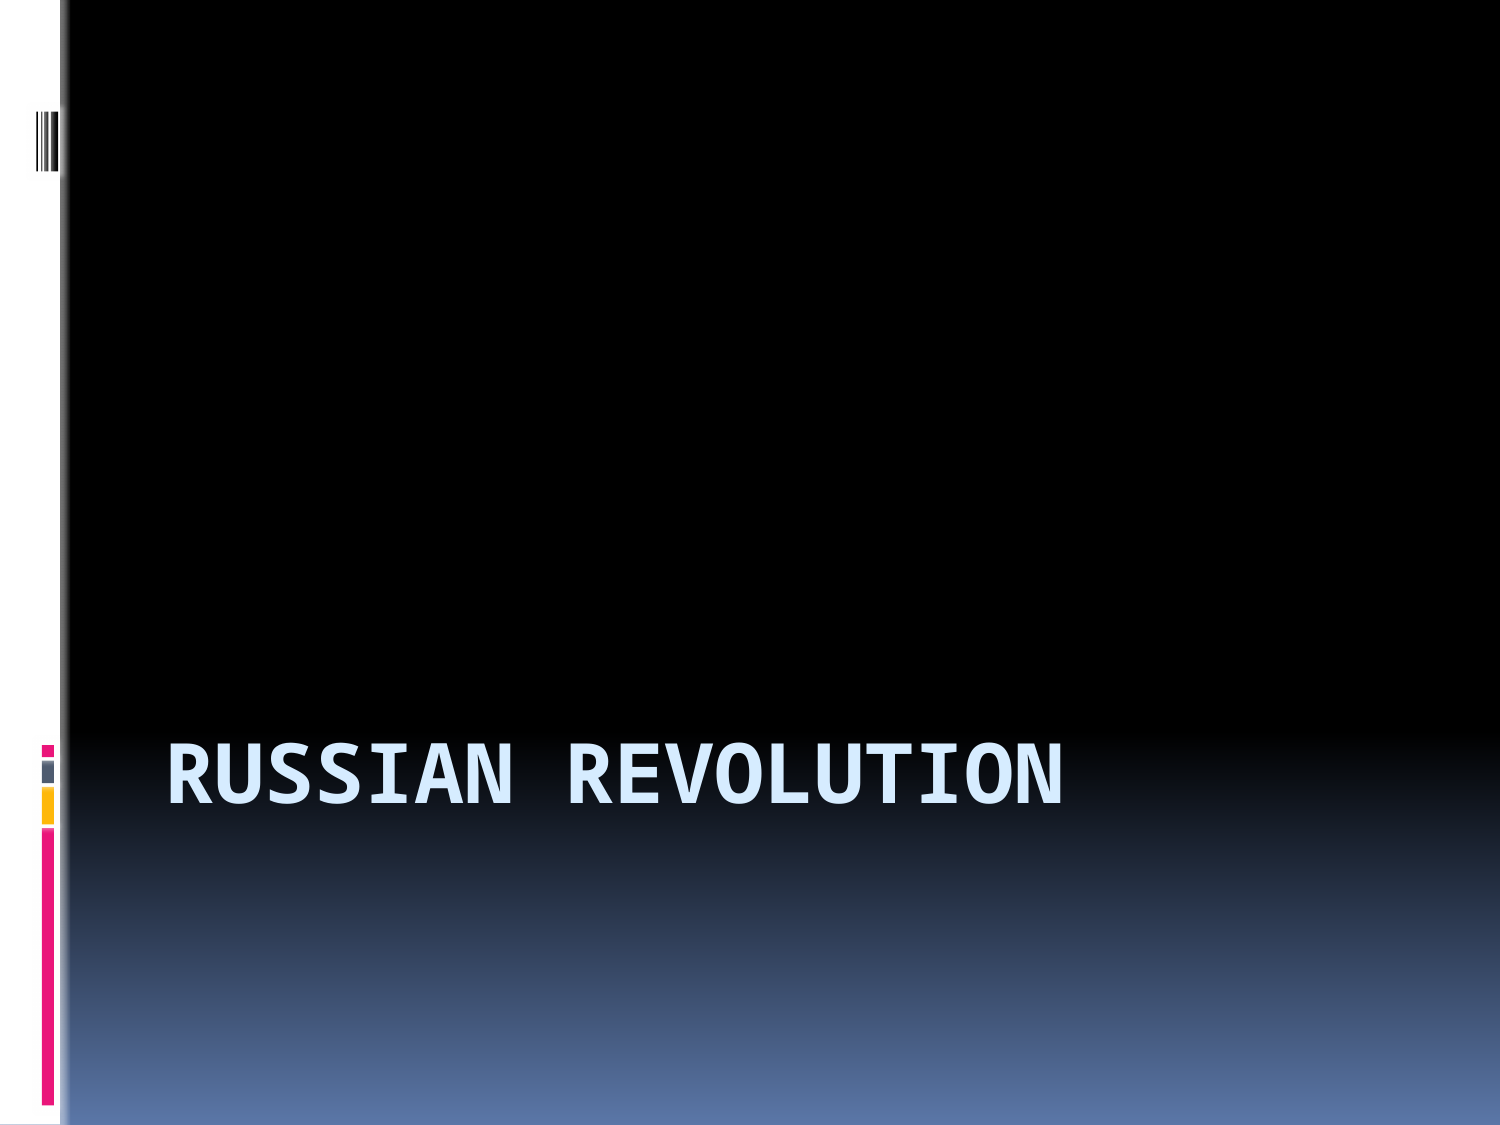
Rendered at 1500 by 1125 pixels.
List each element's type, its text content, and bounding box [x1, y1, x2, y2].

title Russian revolution [150, 712, 1425, 1037]
